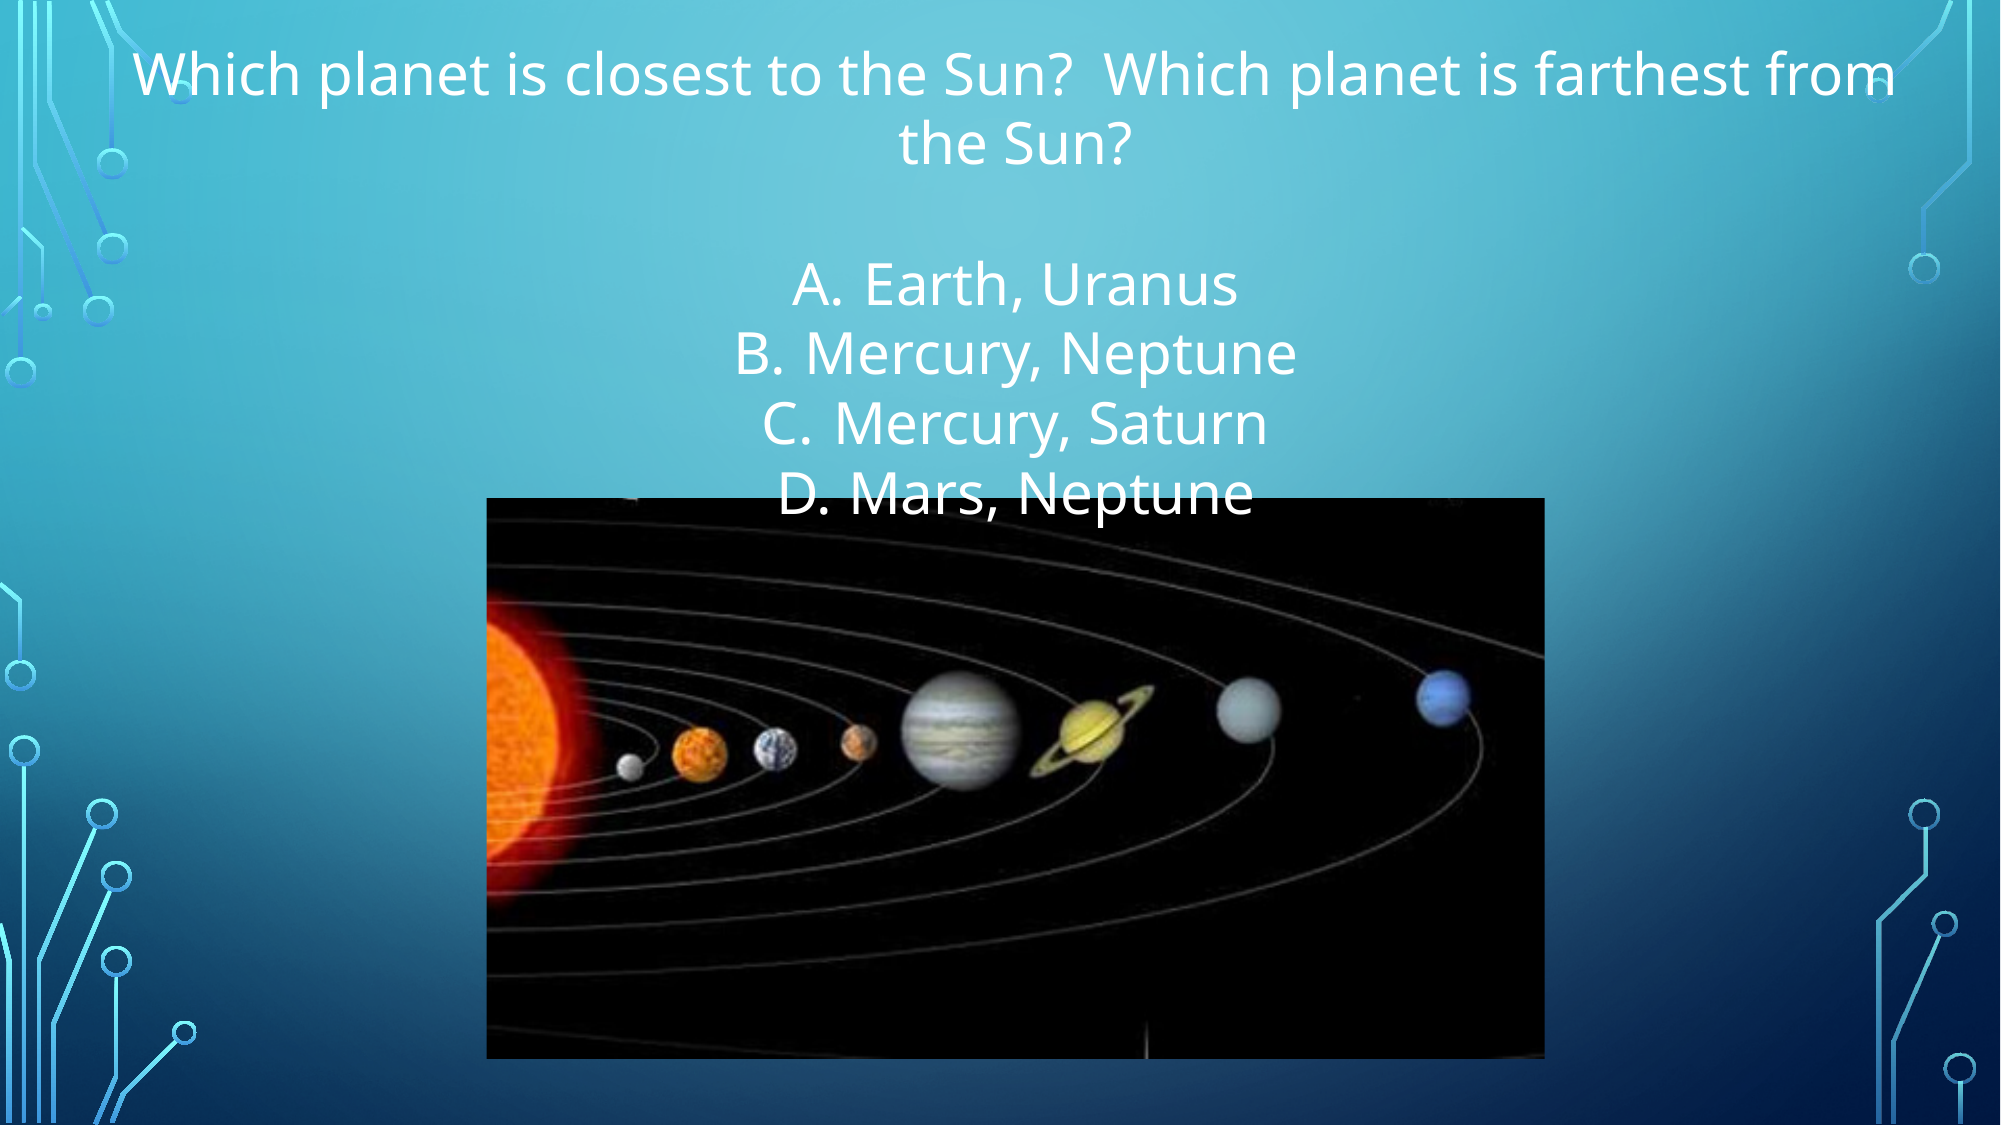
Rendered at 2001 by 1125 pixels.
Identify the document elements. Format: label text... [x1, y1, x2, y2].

text_box Which planet is closest to the Sun? Which planet is farthest from the Sun? Earth, Uranus Mercury, Neptune Mercury, Saturn Mars, Neptune [69, 29, 1962, 574]
picture [486, 497, 1545, 1059]
